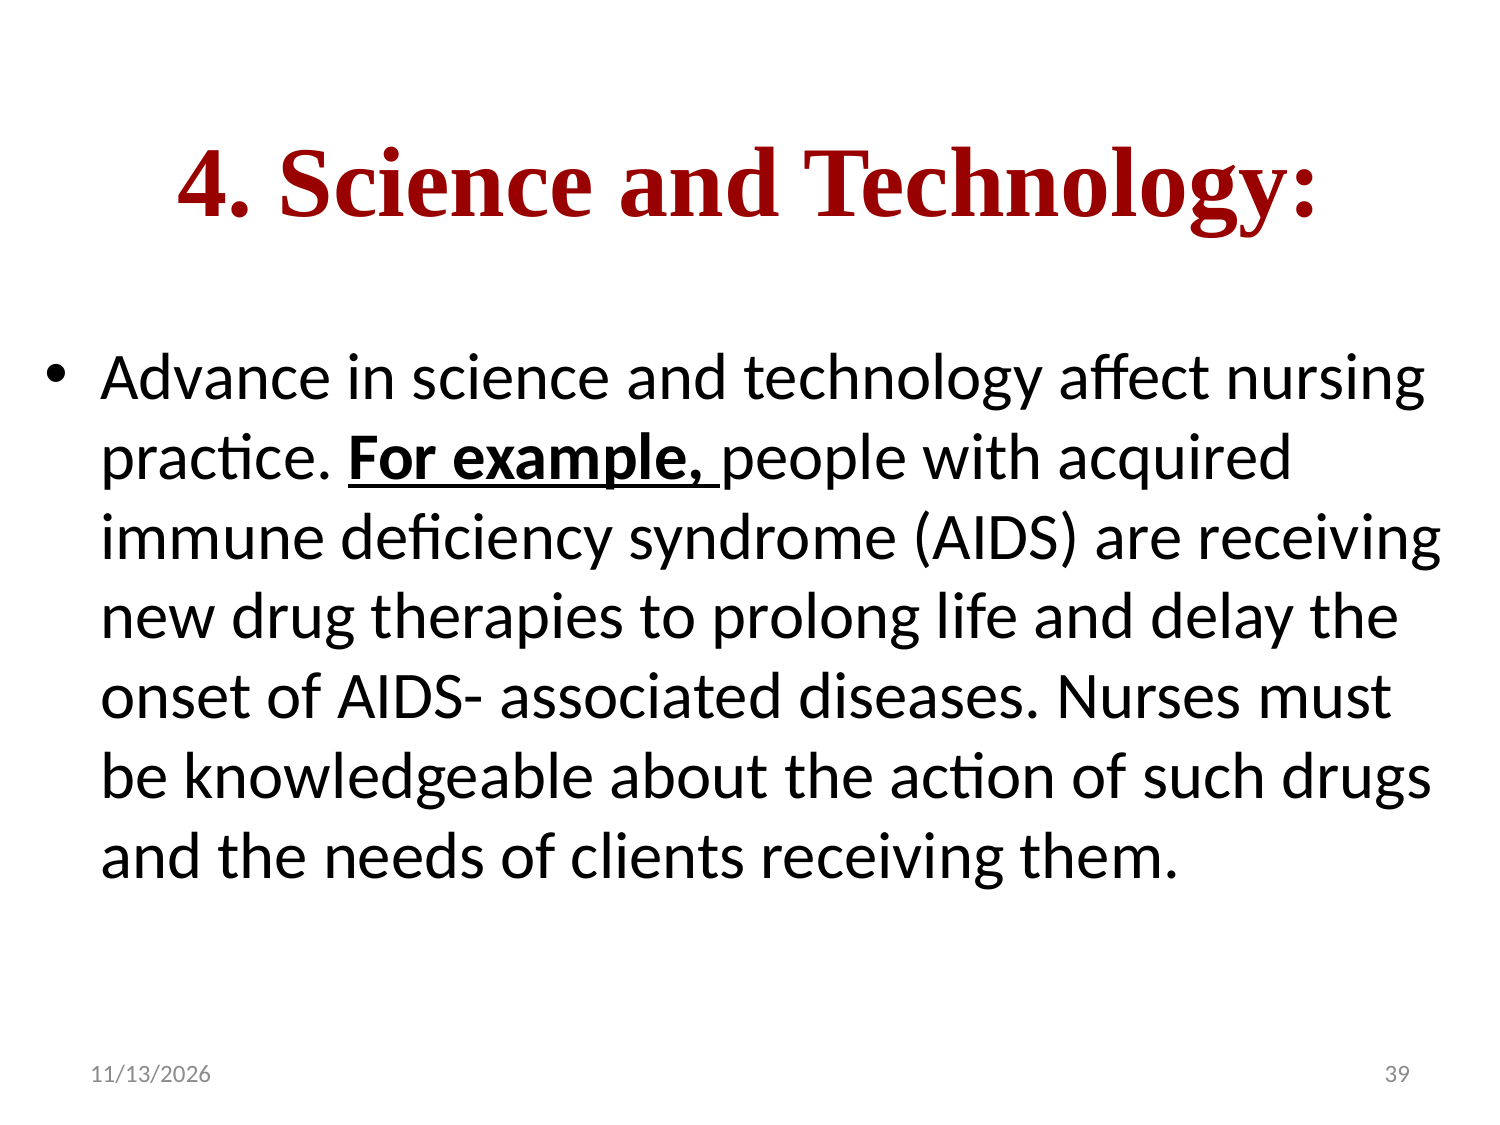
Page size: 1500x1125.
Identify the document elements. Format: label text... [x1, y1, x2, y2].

list Advance in science and technology affect nursing practice. For example, people with acquired immune deficiency syndrome (AIDS) are receiving new drug therapies to prolong life and delay the onset of AIDS- associated diseases. Nurses must be knowledgeable about the action of such drugs and the needs of clients receiving them. [29, 324, 1459, 1071]
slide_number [75, 1042, 425, 1103]
title 4. Science and Technology: [75, 75, 1425, 324]
slide_number 39 [1074, 1042, 1425, 1103]
